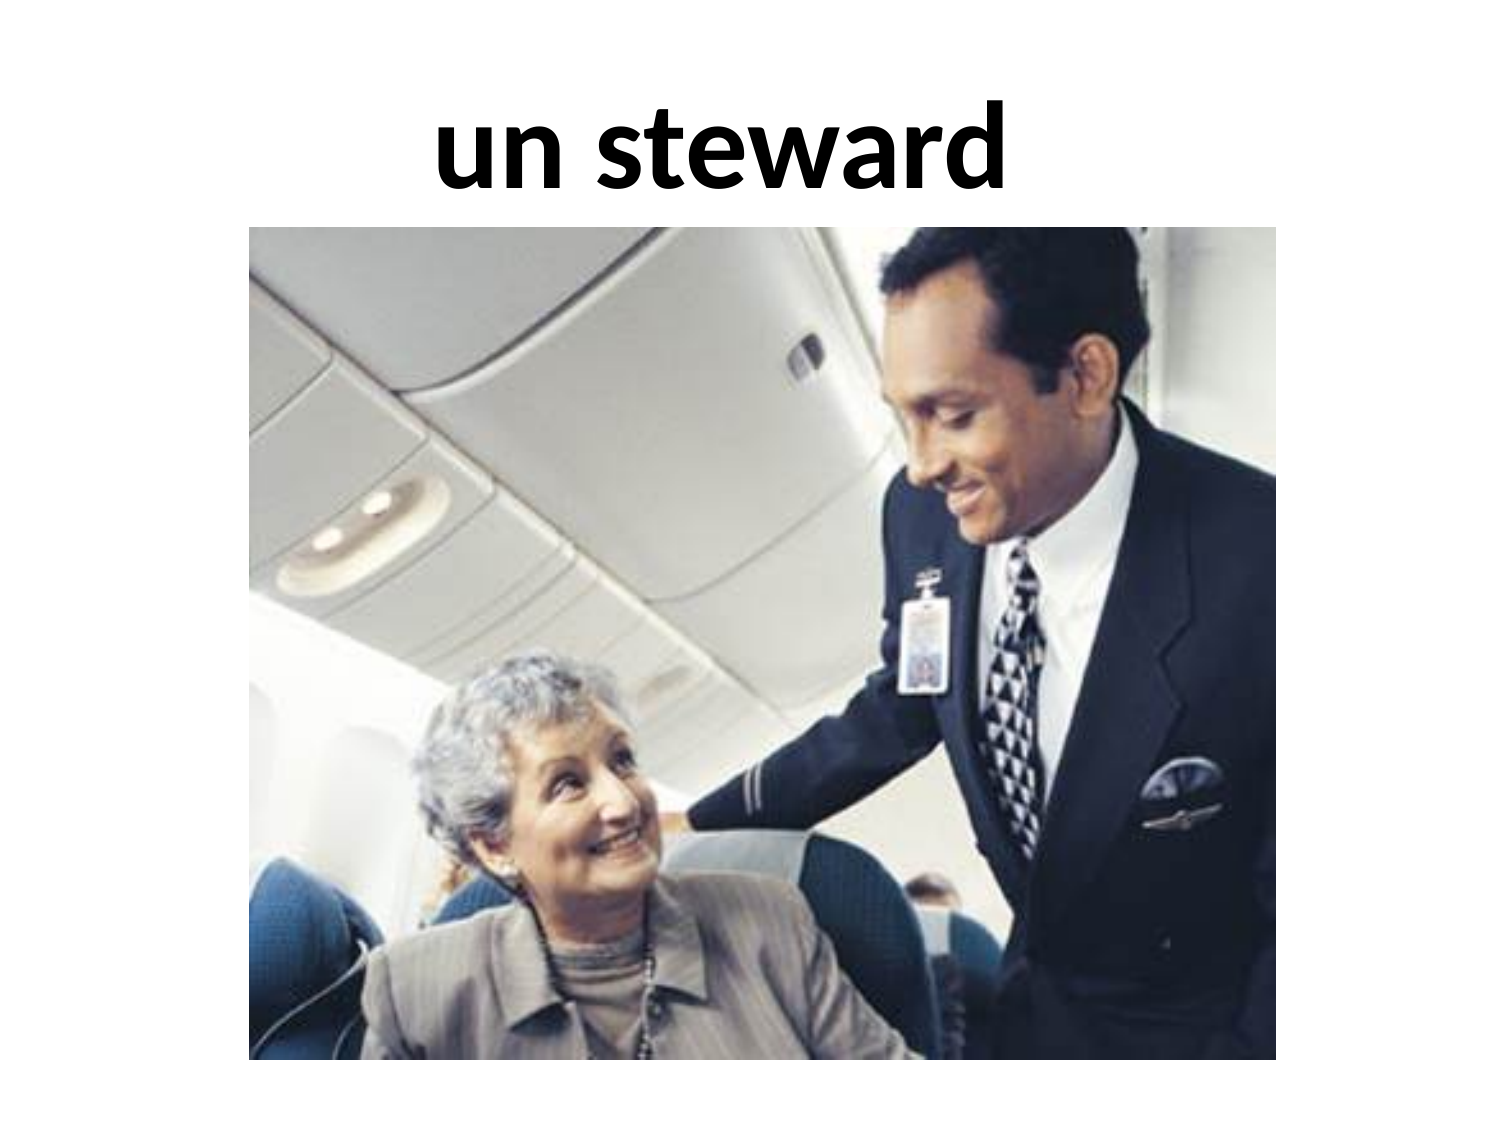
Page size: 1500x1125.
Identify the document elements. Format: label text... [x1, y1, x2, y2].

picture [248, 226, 1276, 1060]
title un steward [75, 45, 1425, 233]
